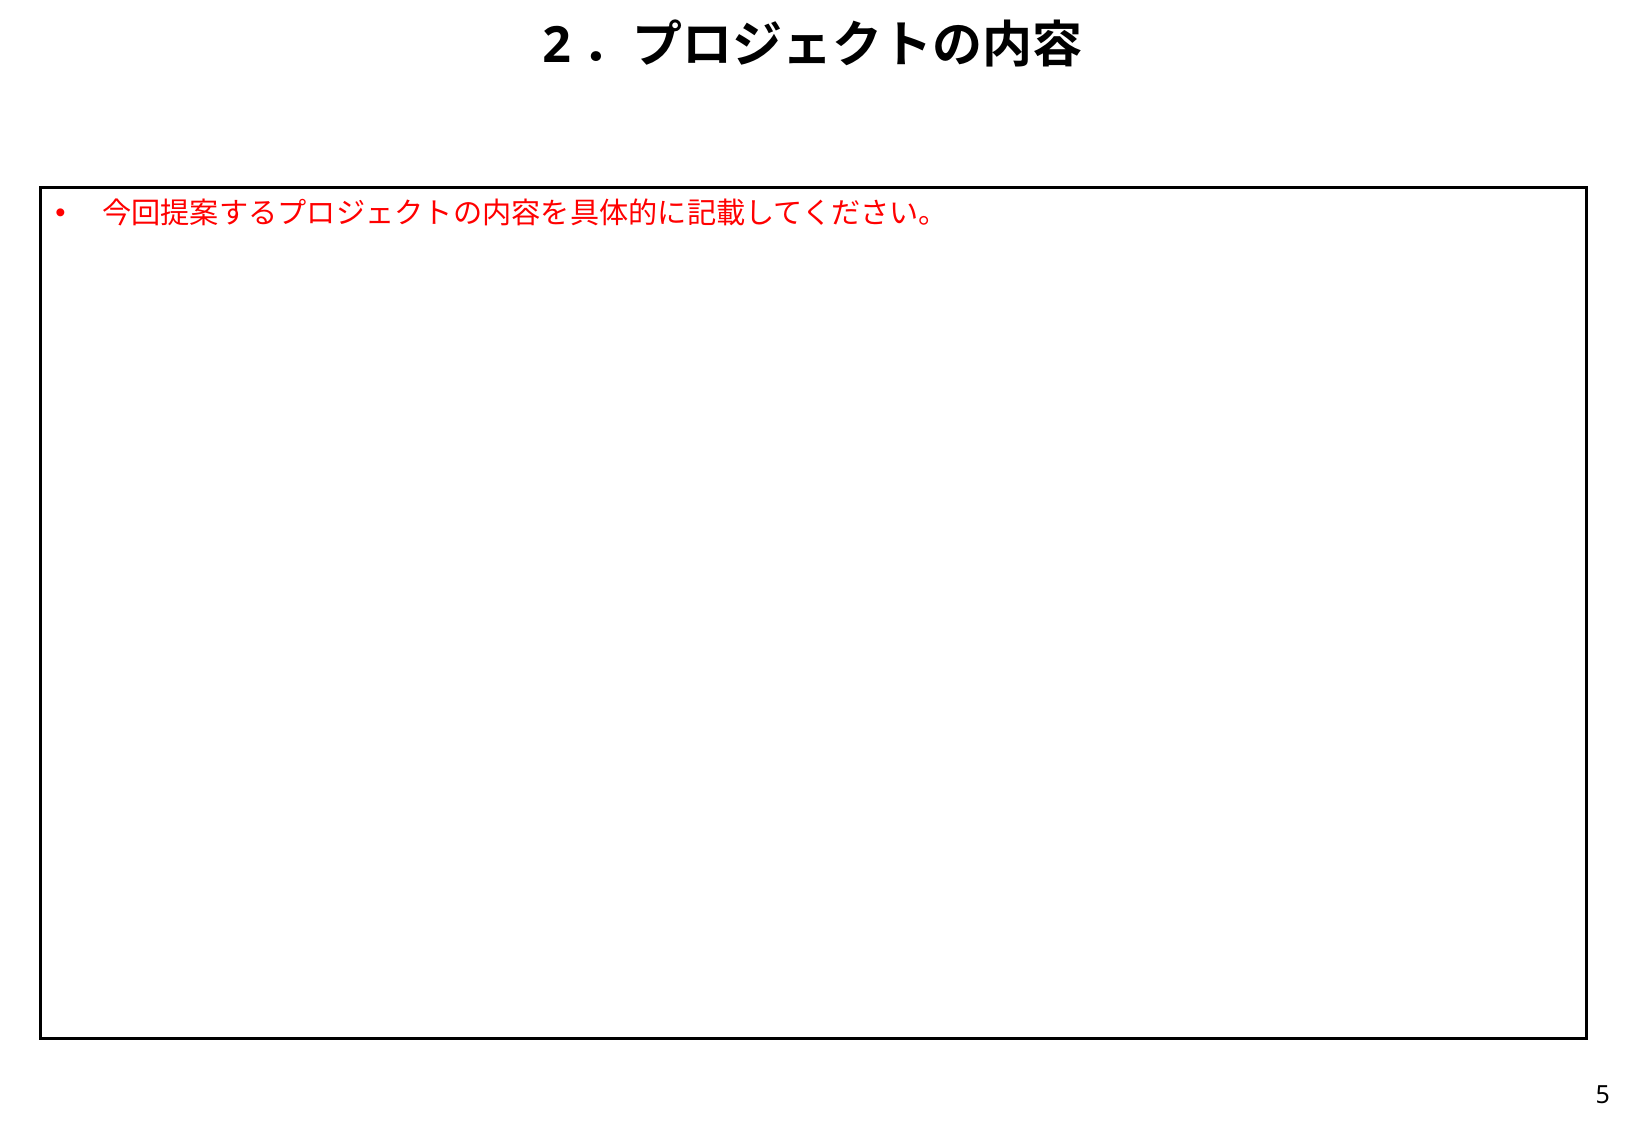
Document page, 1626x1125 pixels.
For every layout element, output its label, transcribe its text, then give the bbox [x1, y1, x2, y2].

title 2．プロジェクトの内容 [0, 0, 1625, 93]
slide_number 4 [1259, 1065, 1625, 1125]
text_box 今回提案するプロジェクトの内容を具体的に記載してください。 [40, 186, 1588, 1039]
